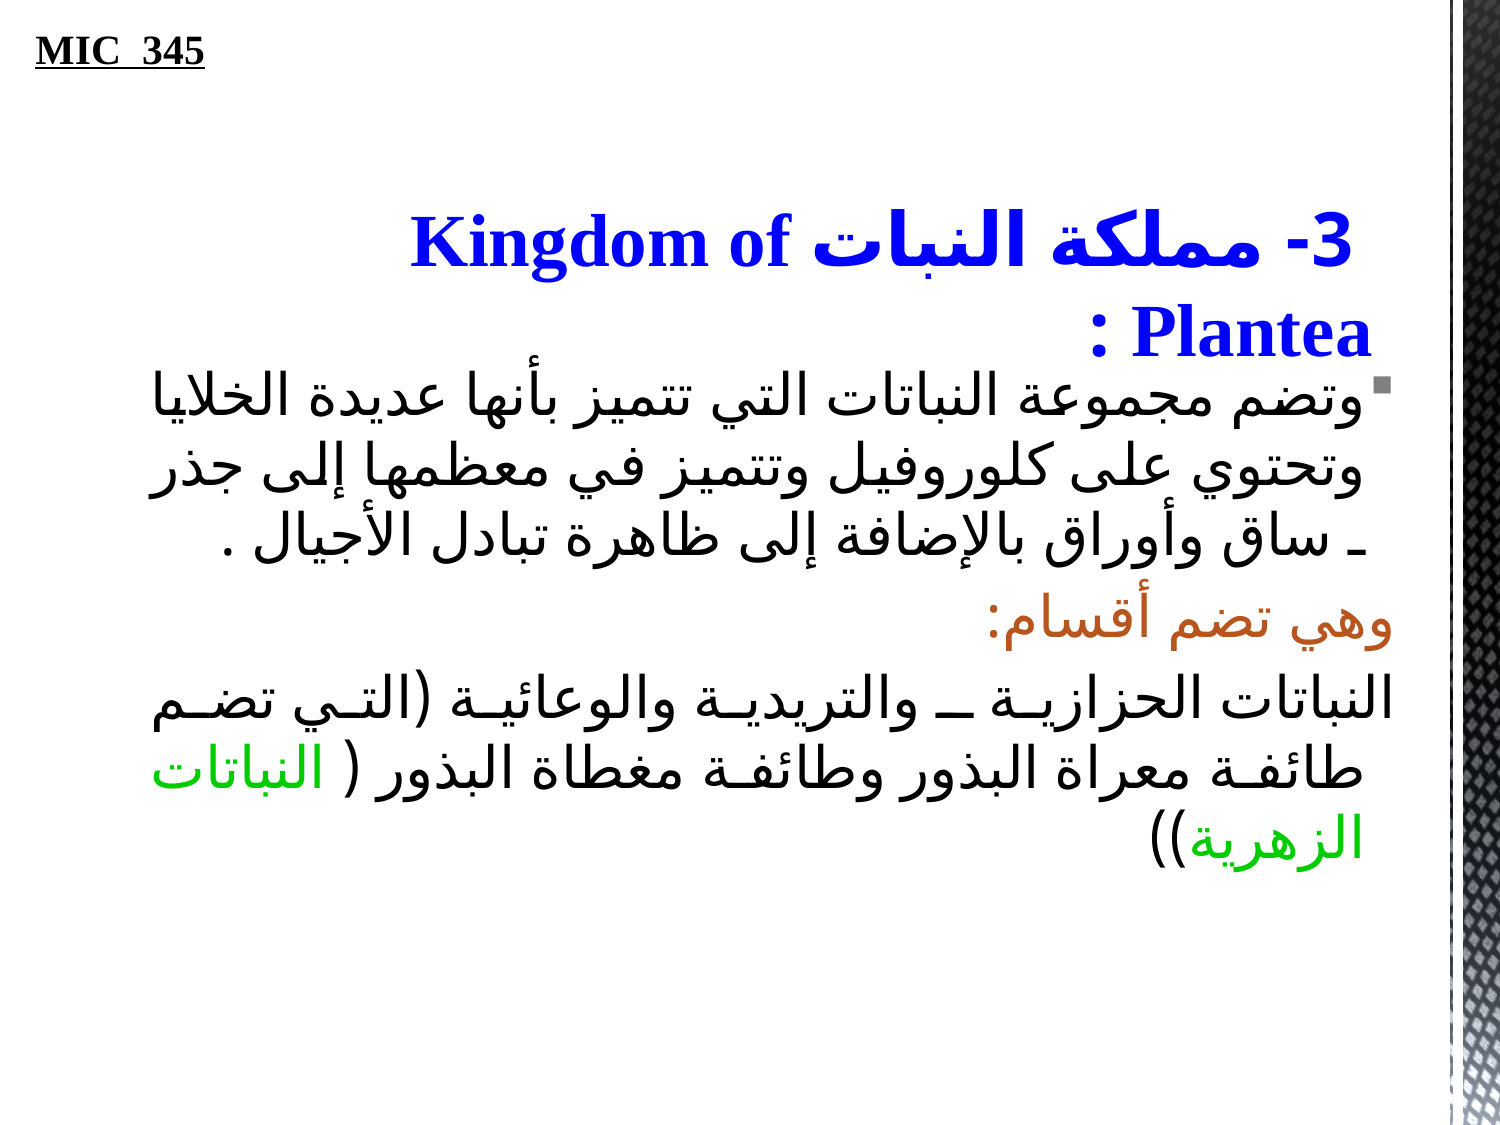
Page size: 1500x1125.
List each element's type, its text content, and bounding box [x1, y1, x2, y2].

list وتضم مجموعة النباتات التي تتميز بأنها عديدة الخلايا وتحتوي على كلوروفيل وتتميز في معظمها إلى جذر ـ ساق وأوراق بالإضافة إلى ظاهرة تبادل الأجيال . وهي تضم أقسام: النباتات الحزازية ـ والتريدية والوعائية (التي تضم طائفة معراة البذور وطائفة مغطاة البذور ( النباتات الزهرية)) [135, 326, 1411, 954]
text_box MIC 345 [20, 0, 1471, 122]
picture [1447, 0, 1500, 1125]
text_box 3- مملكة النبات Kingdom of Plantea : [182, 184, 1388, 326]
